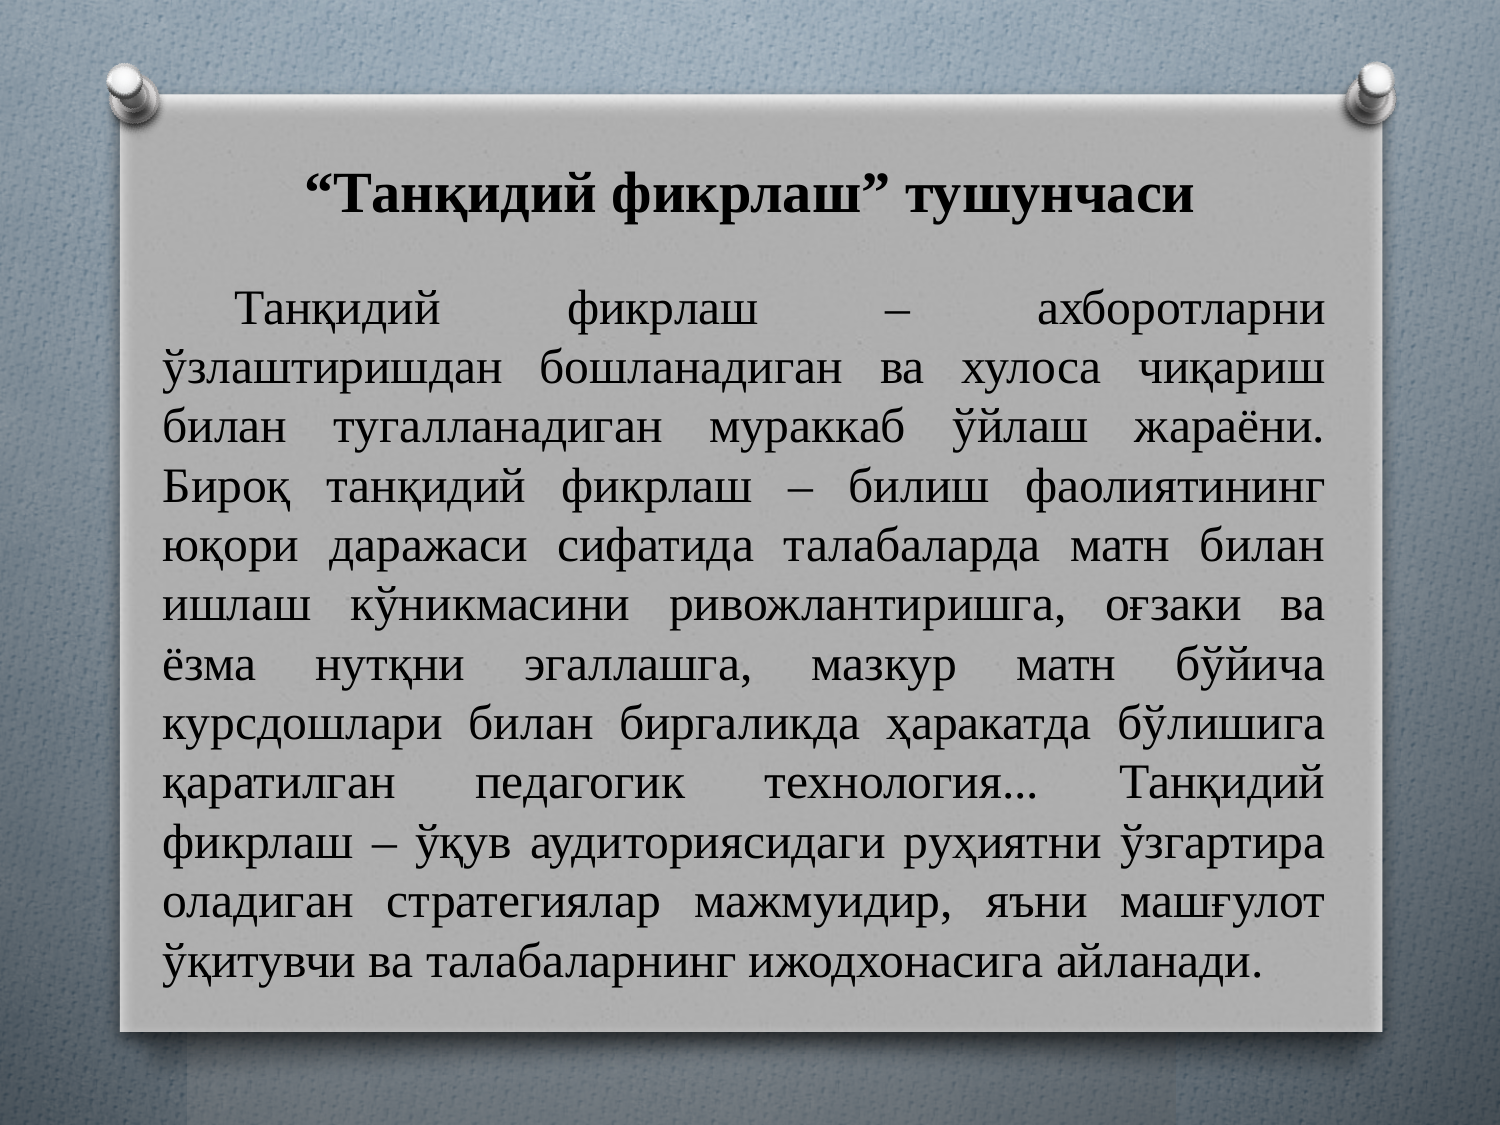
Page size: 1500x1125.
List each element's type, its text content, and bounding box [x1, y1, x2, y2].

picture [75, 29, 198, 147]
list Танқидий фикрлаш – ахборотларни ўзлаштиришдан бошланадиган ва хулоса чиқариш билан тугалланадиган мураккаб ўйлаш жараёни. Бироқ танқидий фикрлаш – билиш фаолиятининг юқори даражаси сифатида талабаларда матн билан ишлаш кўникмасини ривожлантиришга, оғзаки ва ёзма нутқни эгаллашга, мазкур матн бўйича курсдошлари билан биргаликда ҳаракатда бўлишига қаратилган педагогик технология... Танқидий фикрлаш – ўқув аудиториясидаги руҳиятни ўзгартира оладиган стратегиялар мажмуидир, яъни машғулот ўқитувчи ва талабаларнинг ижодхонасига айланади. [147, 267, 1341, 1000]
picture [1317, 35, 1439, 156]
title “Танқидий фикрлаш” тушунчаси [147, 134, 1353, 244]
